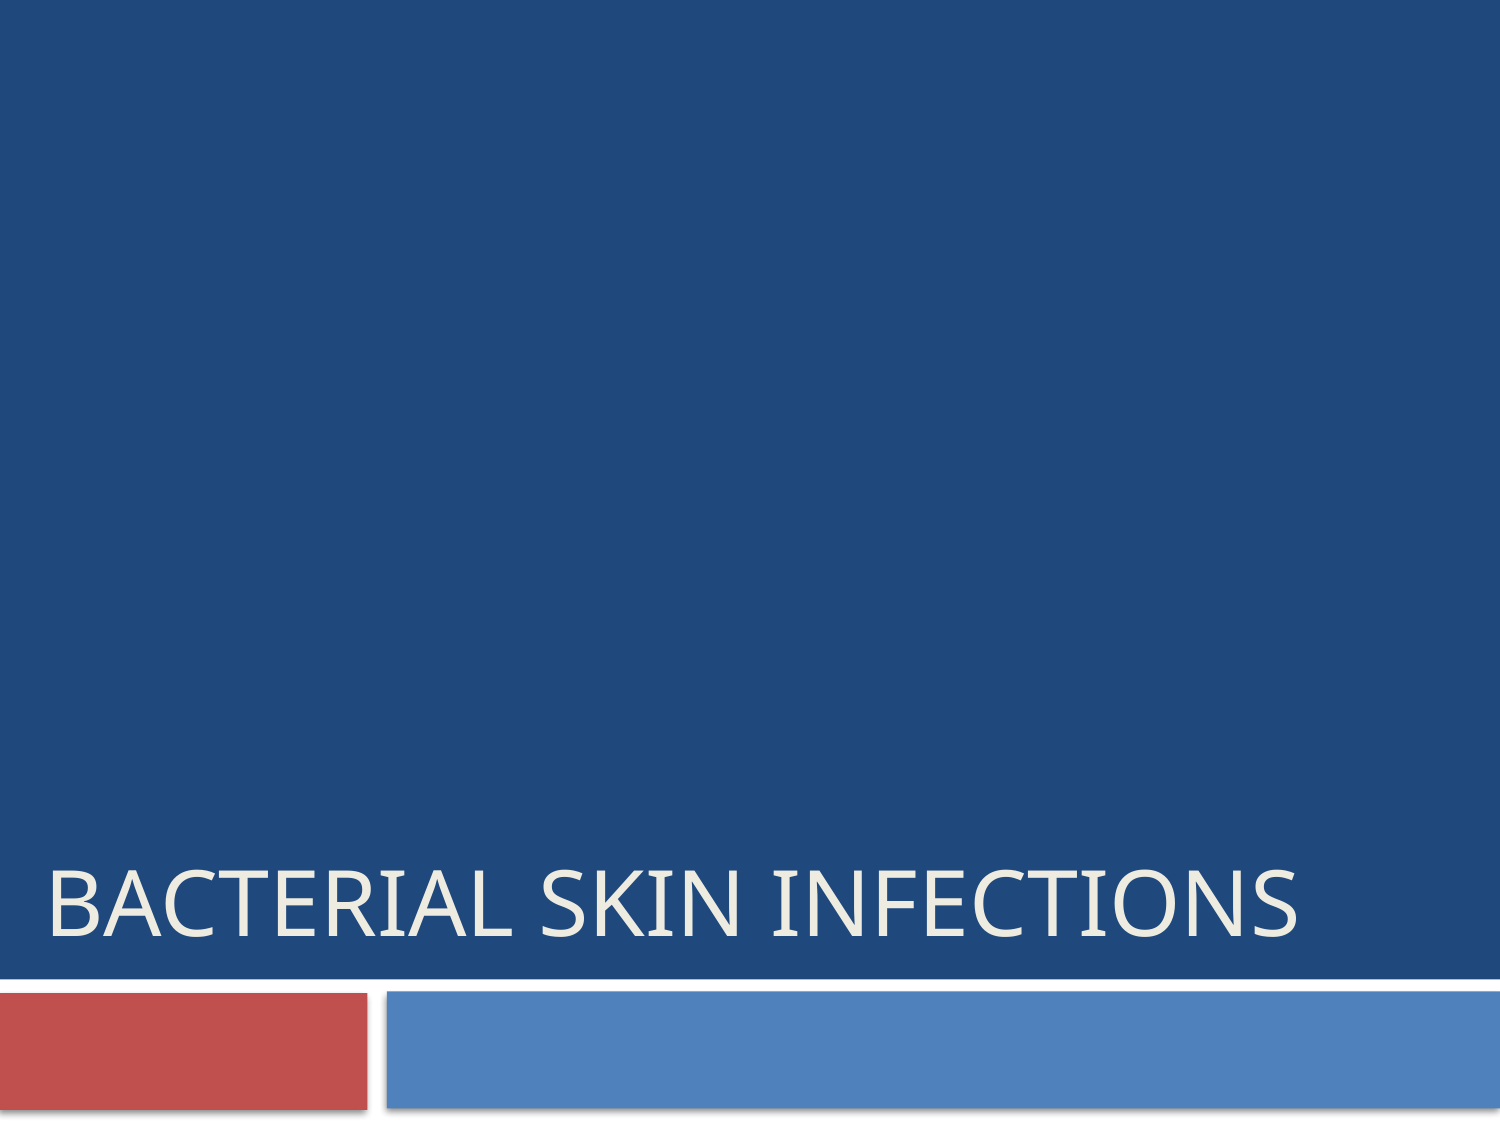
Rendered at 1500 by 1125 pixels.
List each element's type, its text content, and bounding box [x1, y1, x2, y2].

title Bacterial skin infections [29, 662, 1450, 963]
